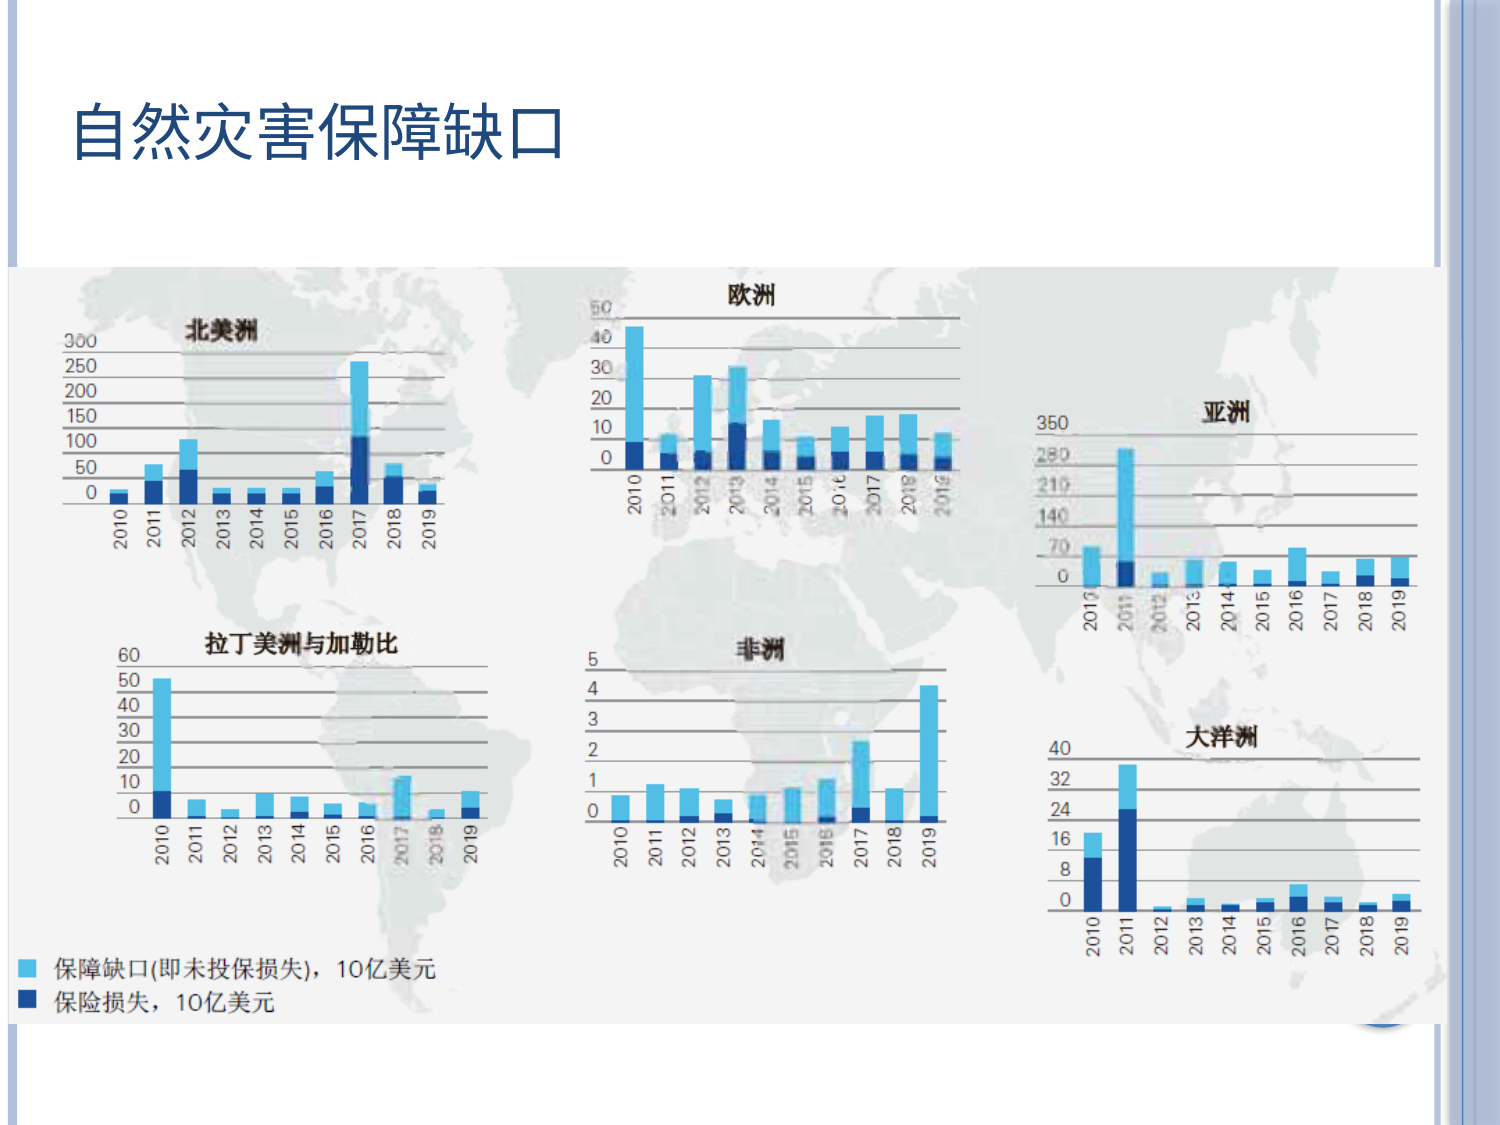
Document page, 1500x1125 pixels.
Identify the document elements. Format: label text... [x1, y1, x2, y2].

title 自然灾害保障缺口 [53, 30, 1279, 176]
picture [7, 266, 1448, 1024]
